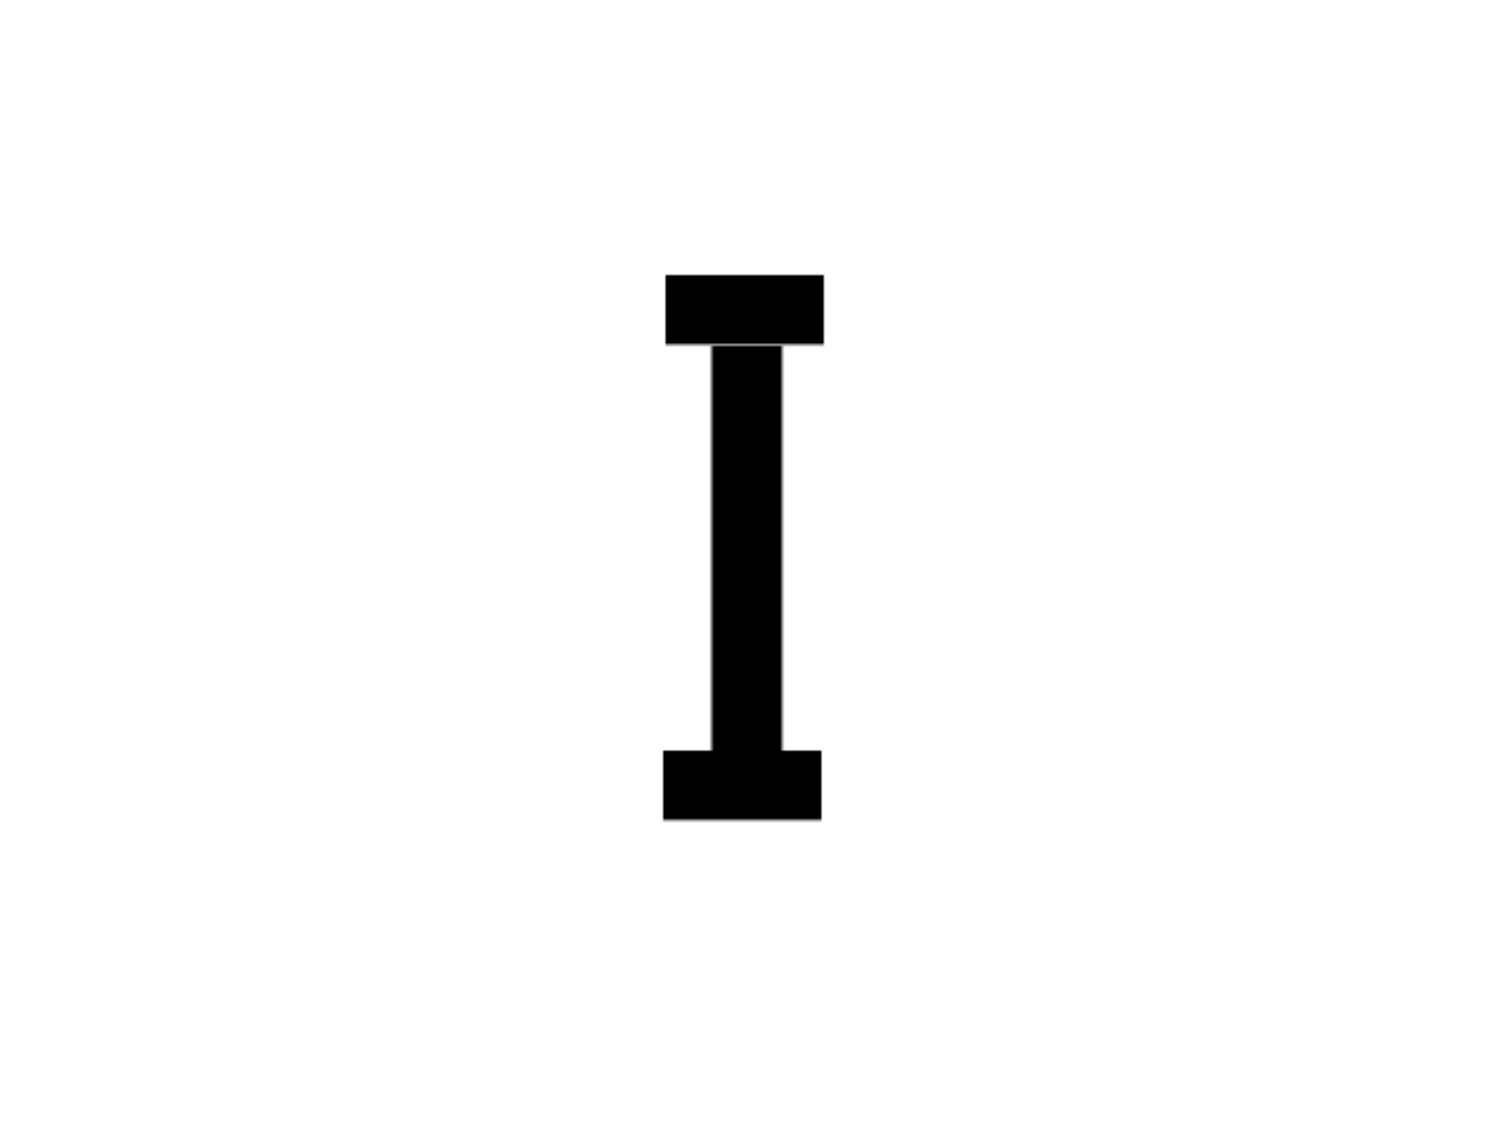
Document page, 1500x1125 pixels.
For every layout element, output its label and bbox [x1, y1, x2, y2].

picture [299, 174, 1160, 924]
